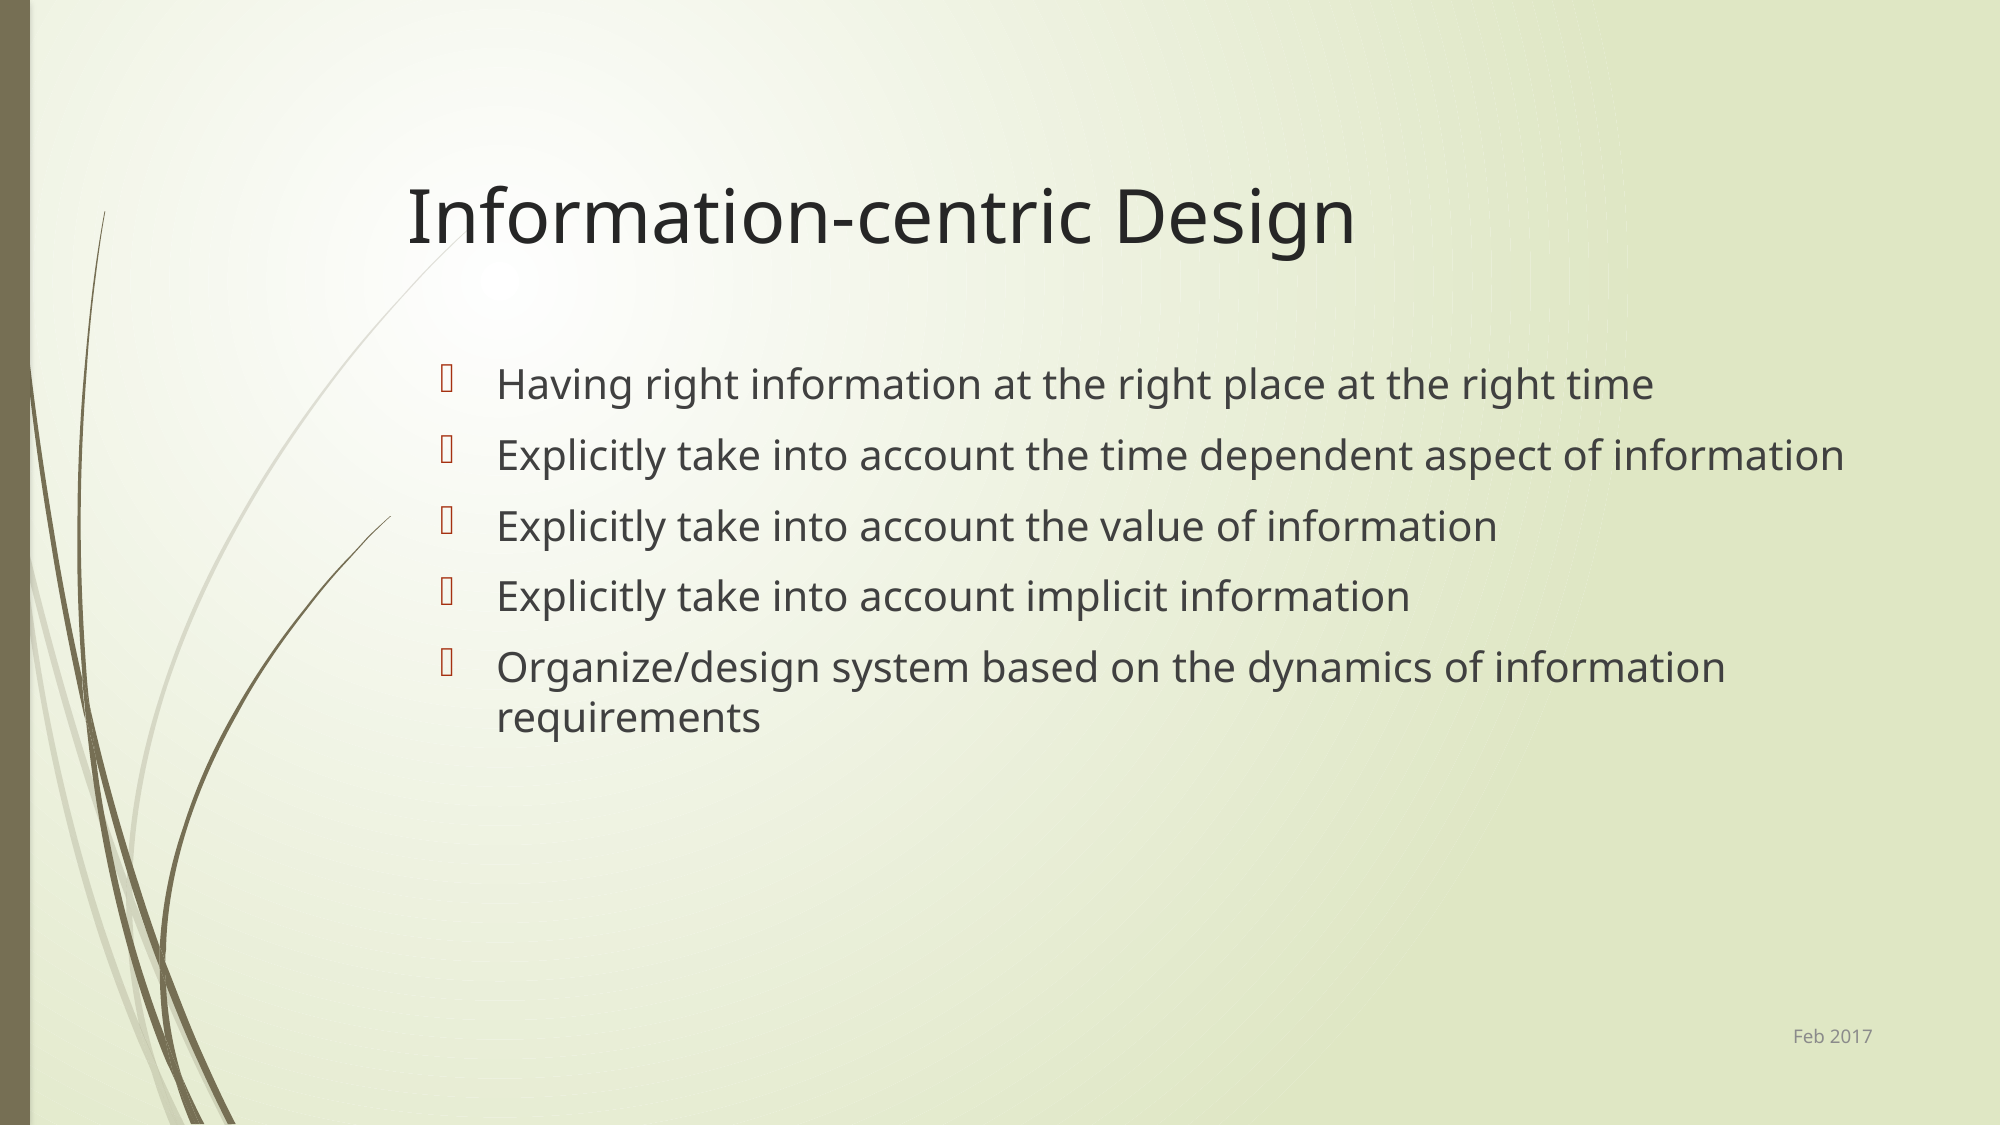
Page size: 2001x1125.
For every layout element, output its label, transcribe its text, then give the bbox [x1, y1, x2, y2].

title Information-centric Design [392, 141, 1732, 267]
list Having right information at the right place at the right time Explicitly take into account the time dependent aspect of information Explicitly take into account the value of information Explicitly take into account implicit information Organize/design system based on the dynamics of information requirements [424, 350, 1888, 988]
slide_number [1699, 1005, 1888, 1067]
